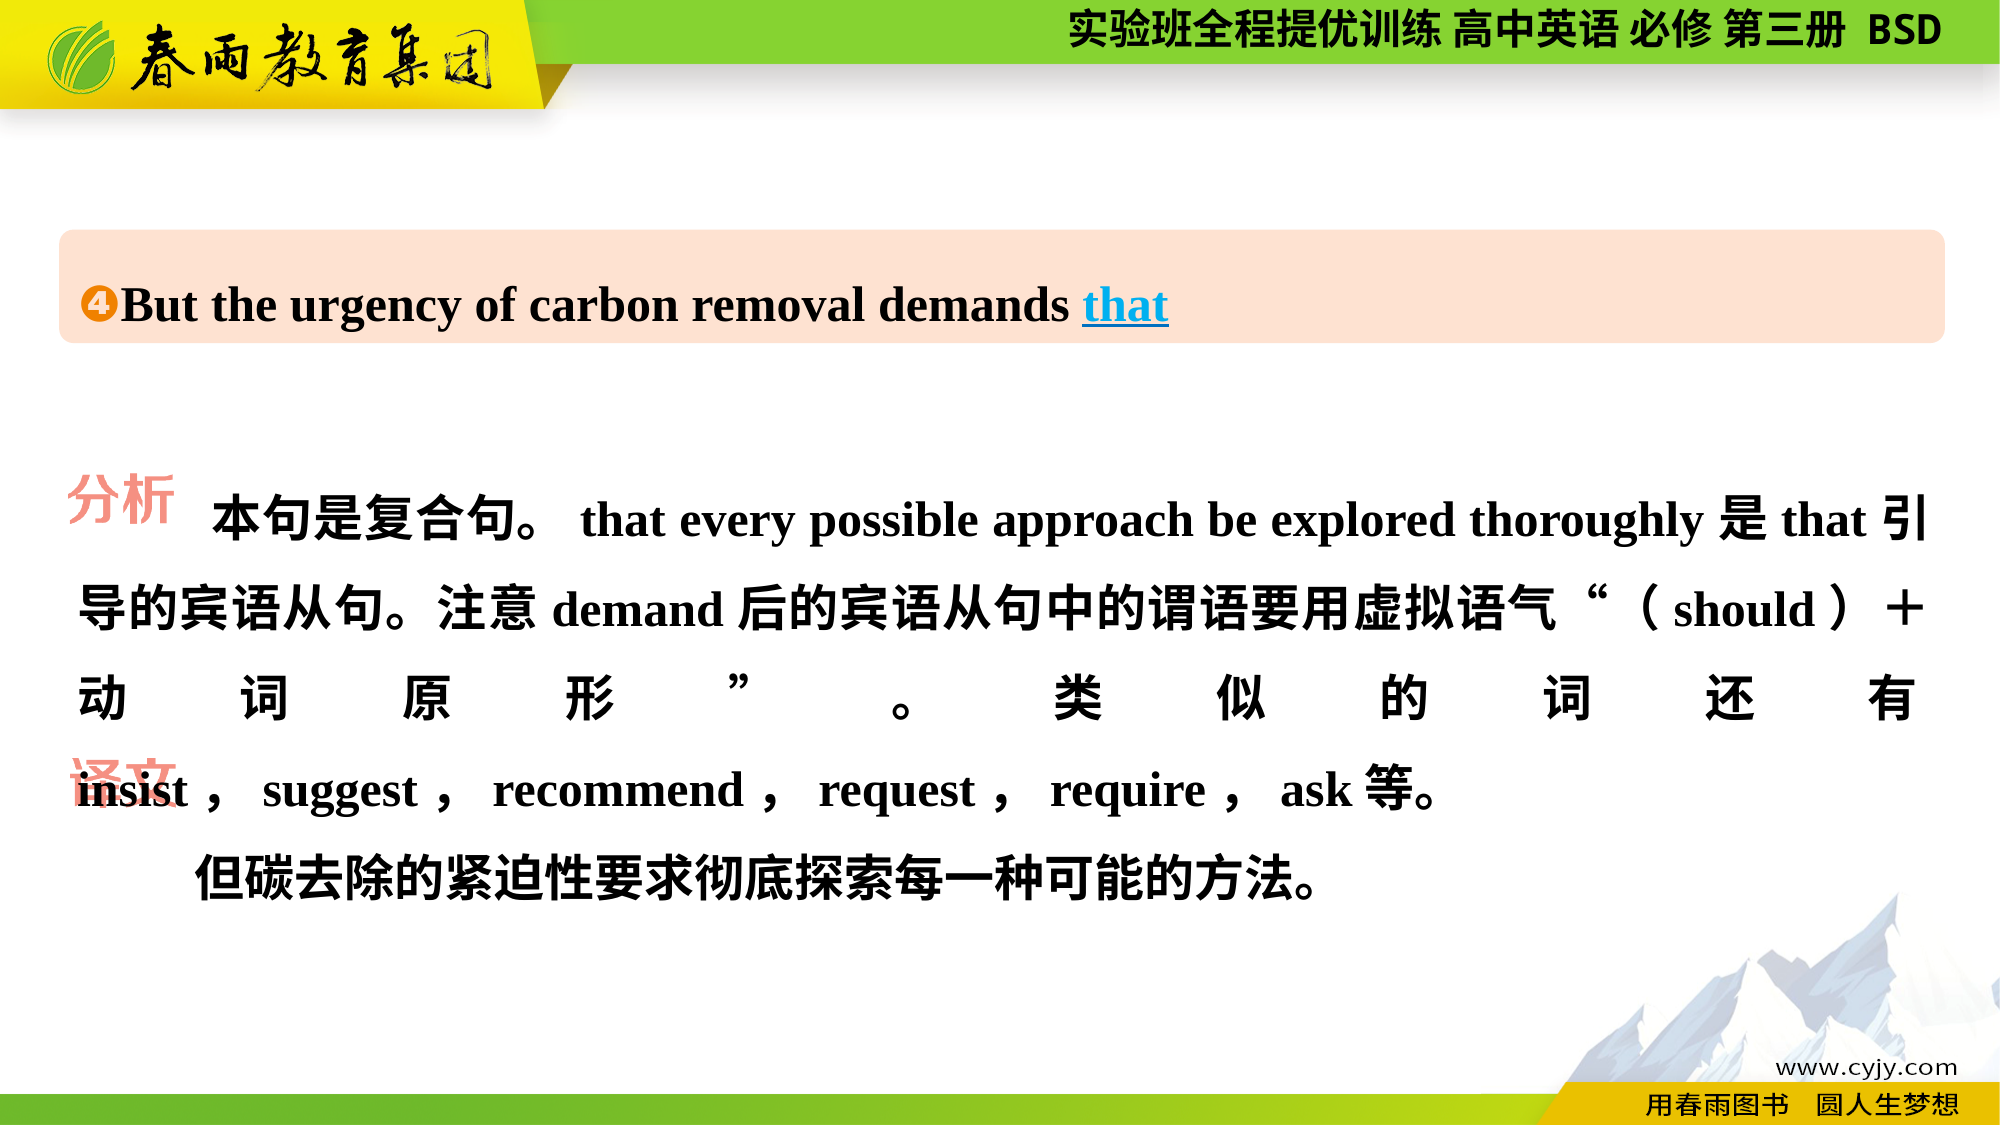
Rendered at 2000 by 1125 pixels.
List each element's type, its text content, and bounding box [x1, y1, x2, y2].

picture [0, 0, 2000, 1125]
text_box 本句是复合句。that every possible approach be explored thoroughly是that引导的宾语从句。注意demand后的宾语从句中的谓语要用虚拟语气“（should）＋动词原形”。类似的词还有insist，suggest，recommend，request，require，ask等。 但碳去除的紧迫性要求彻底探索每一种可能的方法。 [62, 449, 1945, 915]
